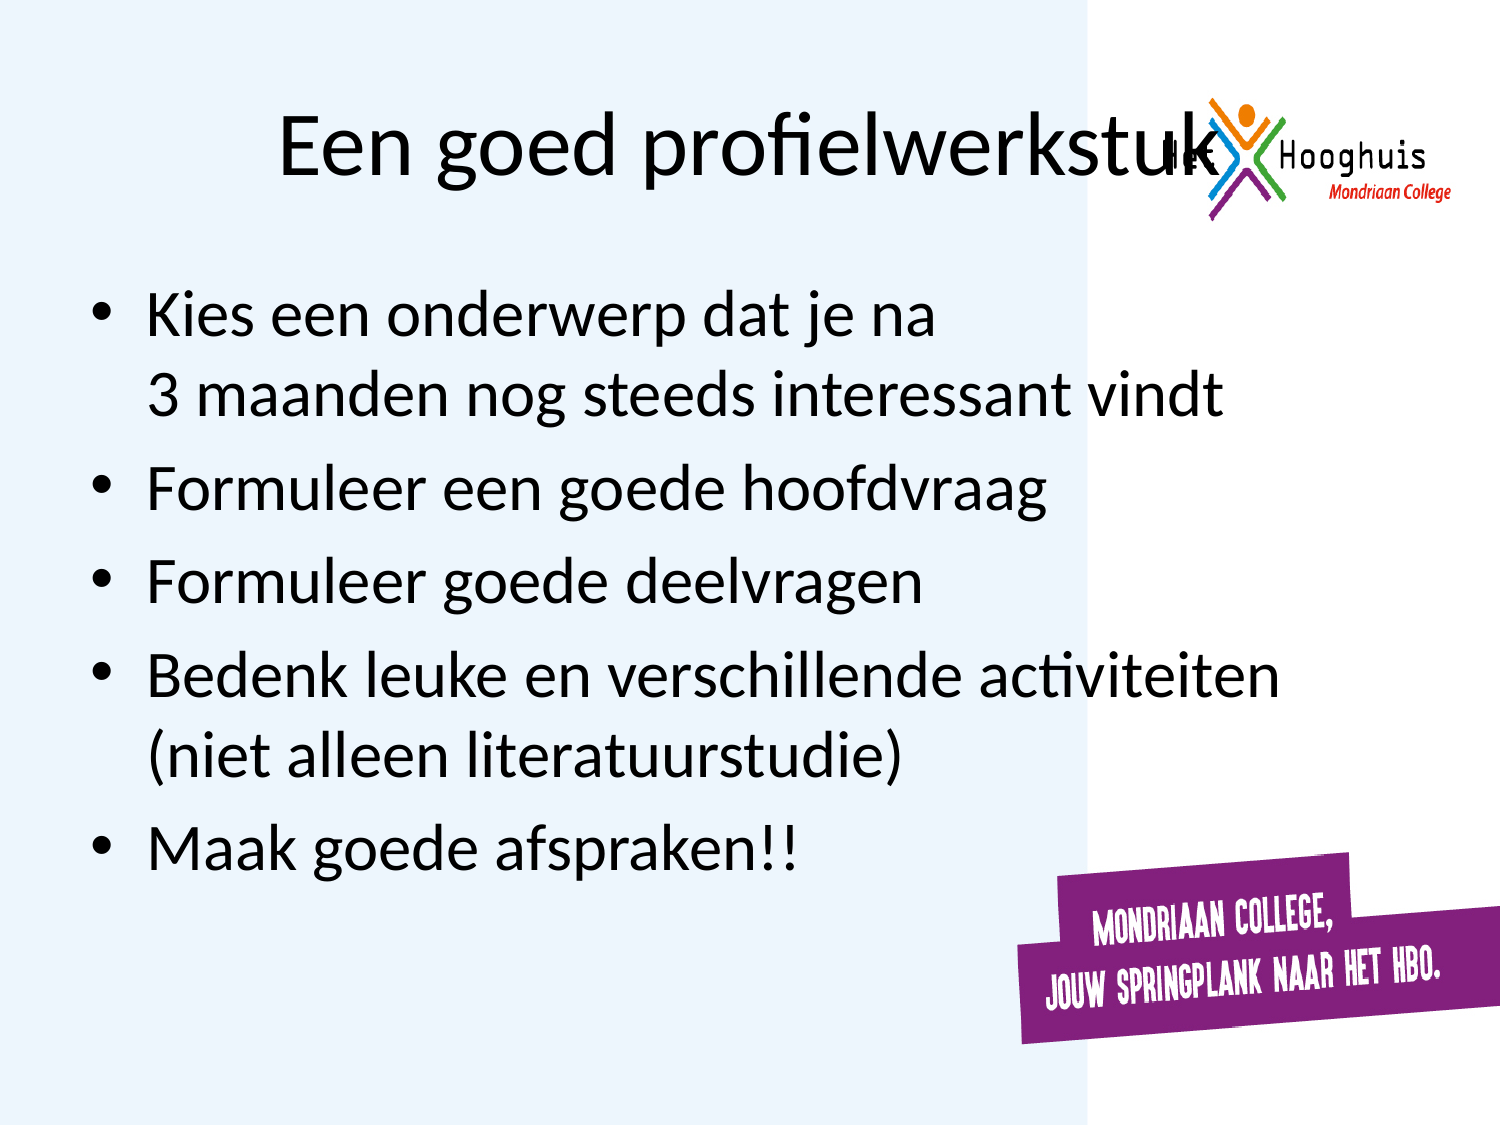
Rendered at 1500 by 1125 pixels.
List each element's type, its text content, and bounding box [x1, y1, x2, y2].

picture [0, 0, 1500, 1125]
list Kies een onderwerp dat je na 3 maanden nog steeds interessant vindt Formuleer een goede hoofdvraag Formuleer goede deelvragen Bedenk leuke en verschillende activiteiten (niet alleen literatuurstudie) Maak goede afspraken!! [75, 262, 1425, 1005]
title Een goed profielwerkstuk [75, 45, 1425, 233]
